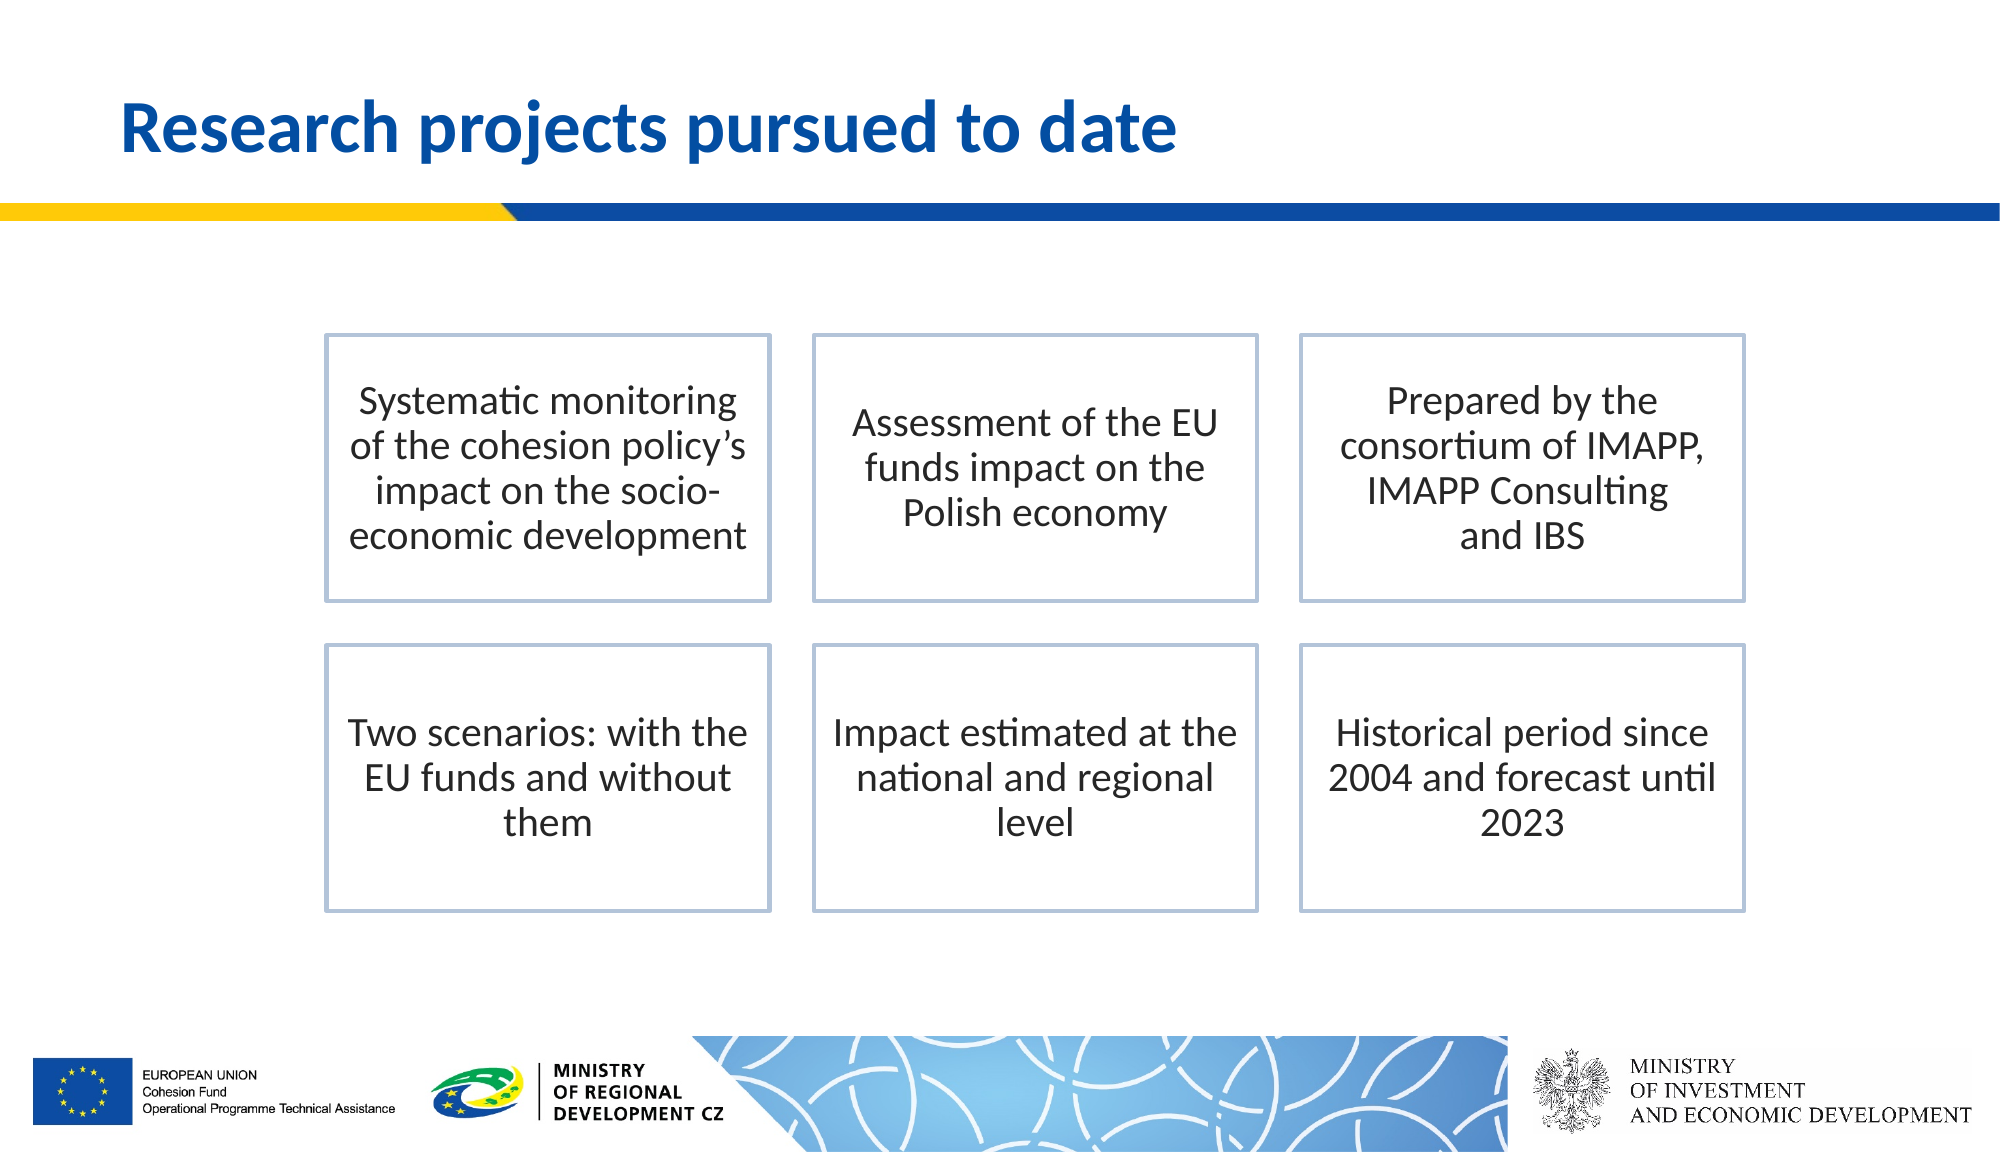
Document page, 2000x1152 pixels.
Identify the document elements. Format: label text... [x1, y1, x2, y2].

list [326, 233, 1745, 1014]
title Research projects pursued to date [99, 46, 1900, 198]
picture [1533, 1048, 1972, 1134]
picture [0, 203, 2000, 221]
picture [0, 1036, 1508, 1152]
